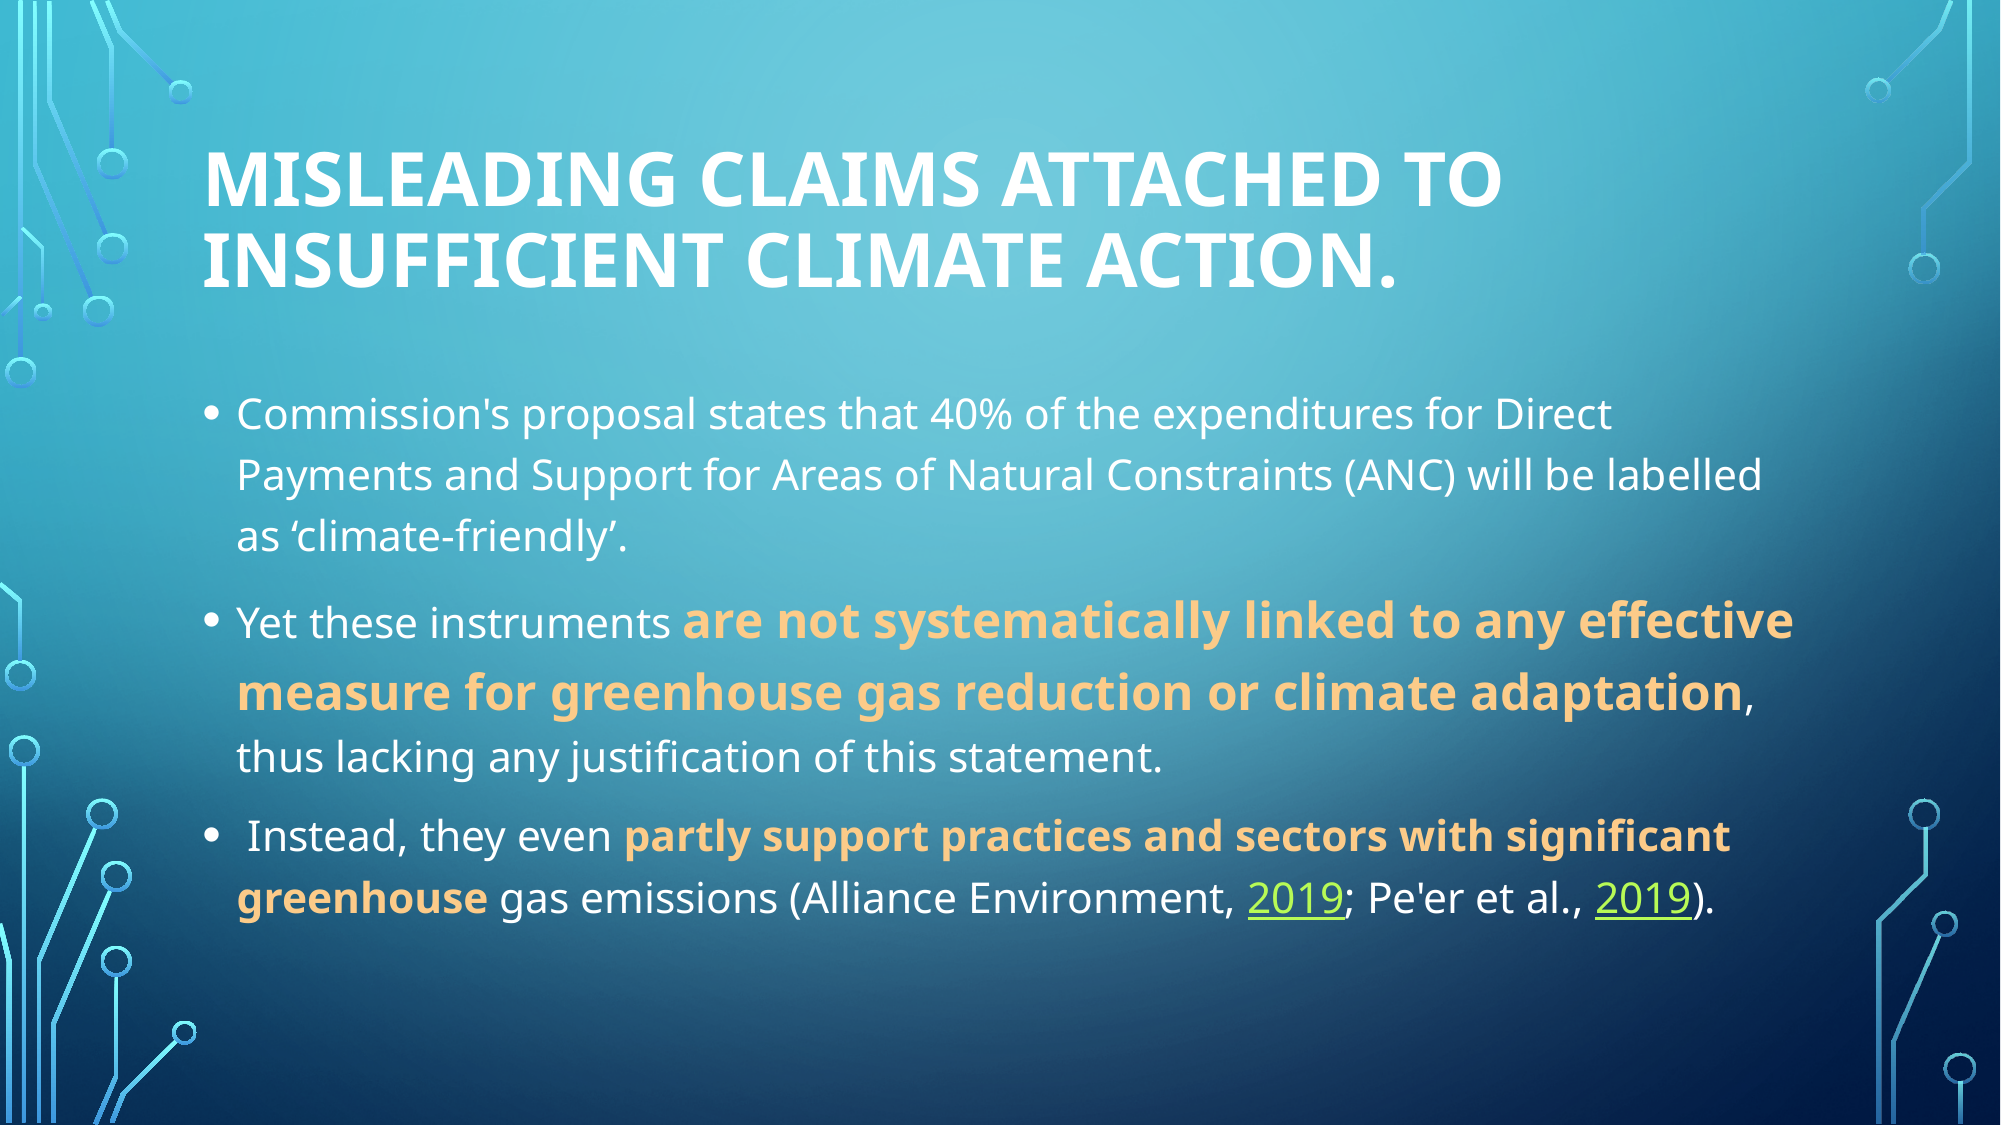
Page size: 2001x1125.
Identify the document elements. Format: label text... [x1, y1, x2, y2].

list Commission's proposal states that 40% of the expenditures for Direct Payments and Support for Areas of Natural Constraints (ANC) will be labelled as ‘climate-friendly’. Yet these instruments are not systematically linked to any effective measure for greenhouse gas reduction or climate adaptation, thus lacking any justification of this statement. Instead, they even partly support practices and sectors with significant greenhouse gas emissions (Alliance Environment, 2019; Pe'er et al., 2019). [187, 369, 1813, 950]
title Misleading claims attached to insufficient climate action. [187, 101, 1813, 344]
